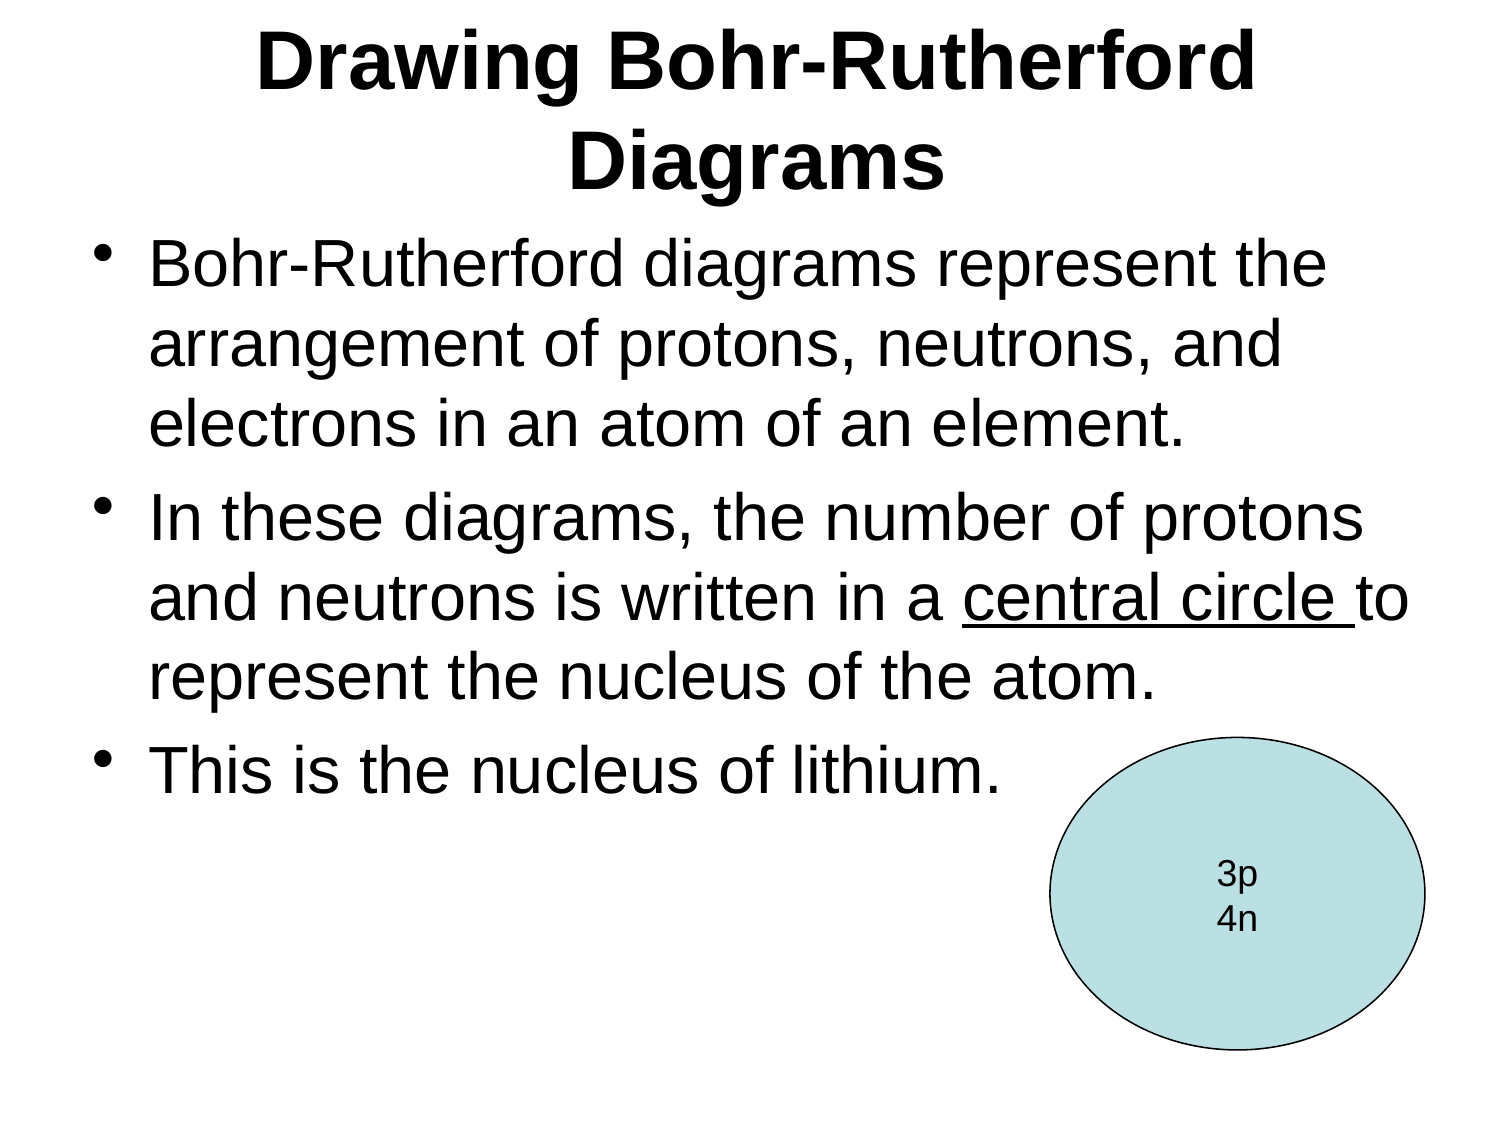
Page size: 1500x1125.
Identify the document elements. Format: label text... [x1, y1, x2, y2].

list Bohr-Rutherford diagrams represent the arrangement of protons, neutrons, and electrons in an atom of an element. In these diagrams, the number of protons and neutrons is written in a central circle to represent the nucleus of the atom. This is the nucleus of lithium. [76, 212, 1428, 1076]
title Drawing Bohr-Rutherford Diagrams [76, 0, 1438, 213]
text_box 3p 4n [1049, 737, 1425, 1050]
